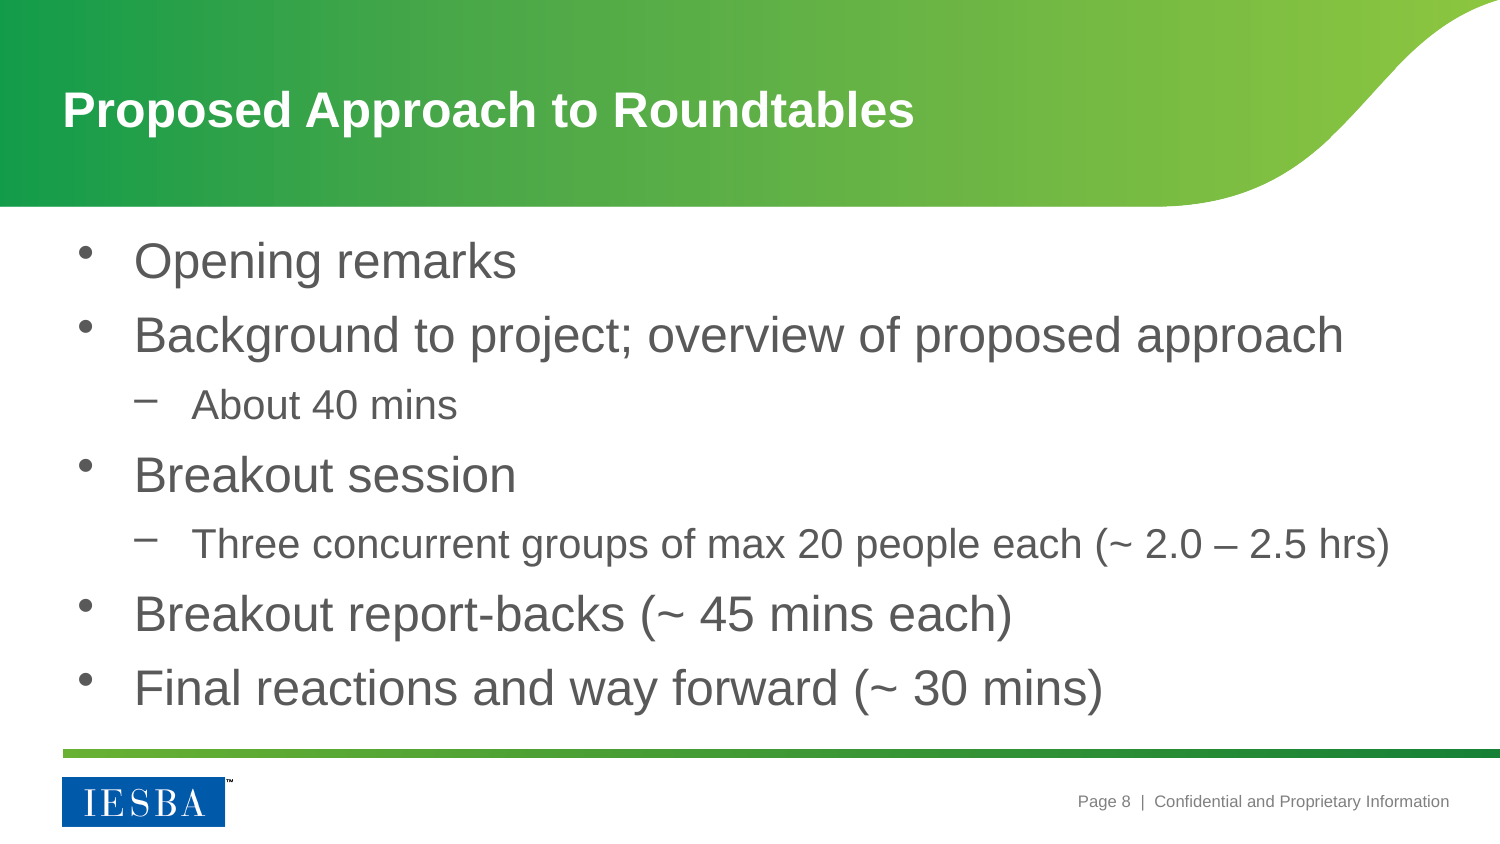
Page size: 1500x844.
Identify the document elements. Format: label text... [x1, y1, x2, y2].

picture [0, 0, 1500, 207]
list Opening remarks Background to project; overview of proposed approach About 40 mins Breakout session Three concurrent groups of max 20 people each (~ 2.0 – 2.5 hrs) Breakout report-backs (~ 45 mins each) Final reactions and way forward (~ 30 mins) [62, 220, 1475, 760]
picture [62, 777, 233, 827]
title Proposed Approach to Roundtables [62, 75, 1300, 141]
